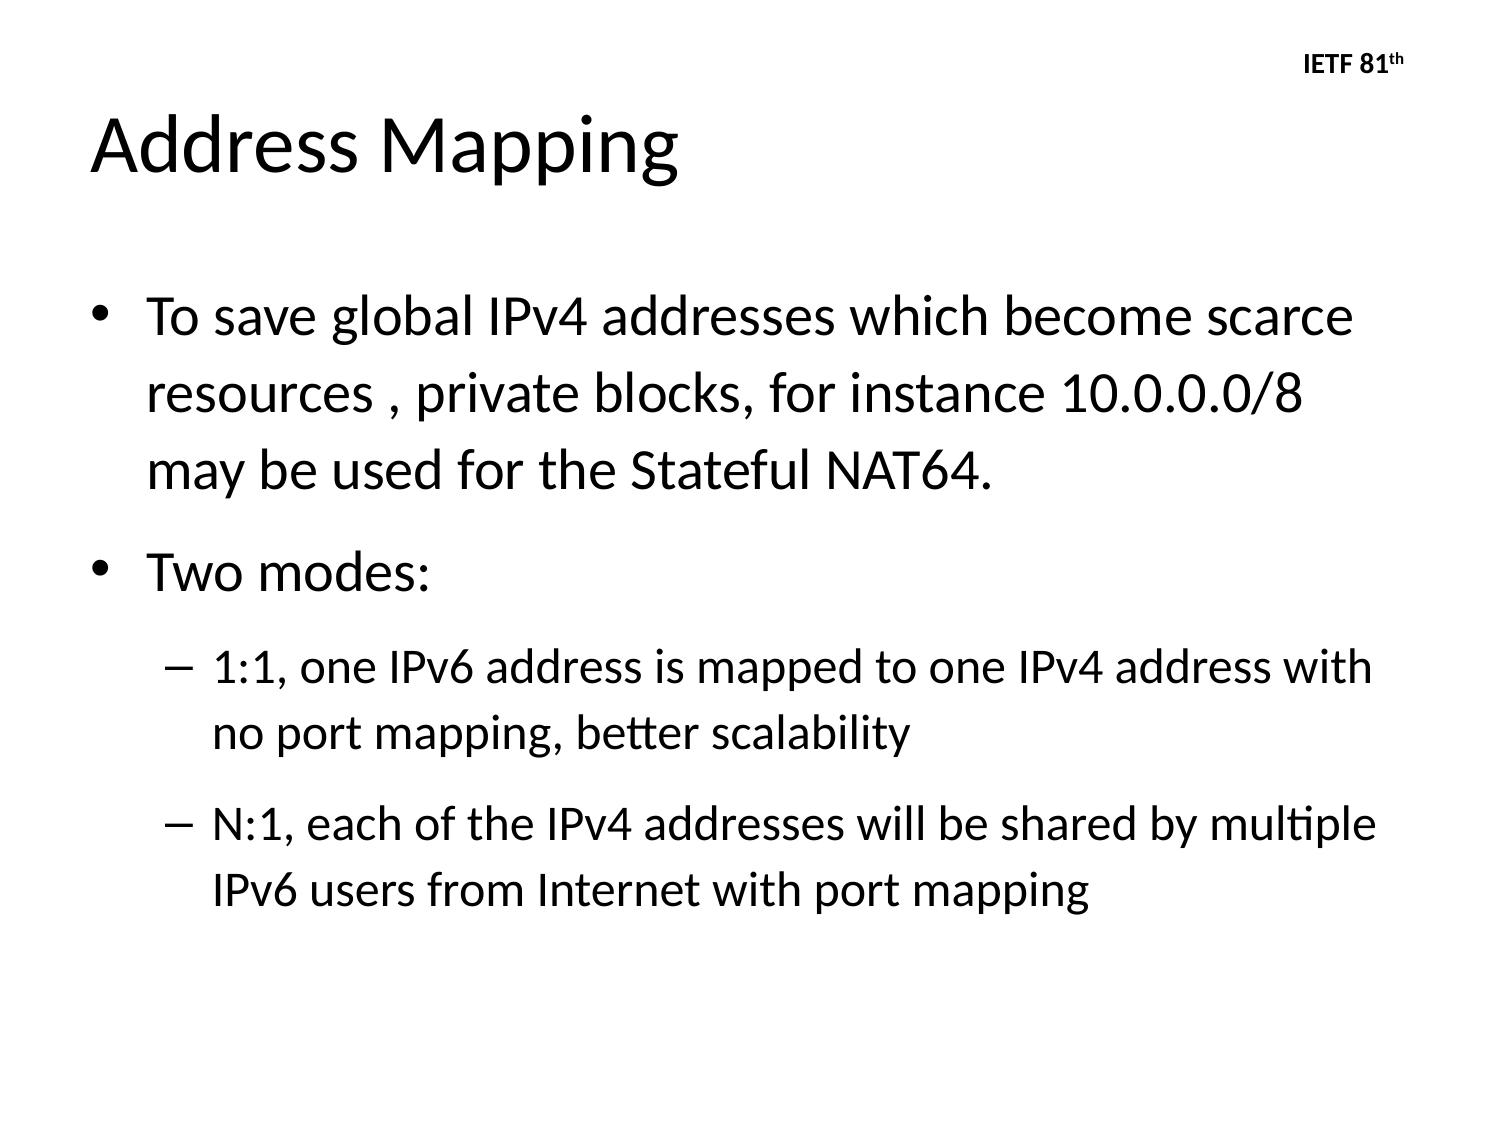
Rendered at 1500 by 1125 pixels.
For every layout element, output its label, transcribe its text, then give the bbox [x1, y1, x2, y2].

title Address Mapping [74, 44, 1426, 233]
list To save global IPv4 addresses which become scarce resources , private blocks, for instance 10.0.0.0/8 may be used for the Stateful NAT64. Two modes: 1:1, one IPv6 address is mapped to one IPv4 address with no port mapping, better scalability N:1, each of the IPv4 addresses will be shared by multiple IPv6 users from Internet with port mapping [74, 262, 1426, 1006]
